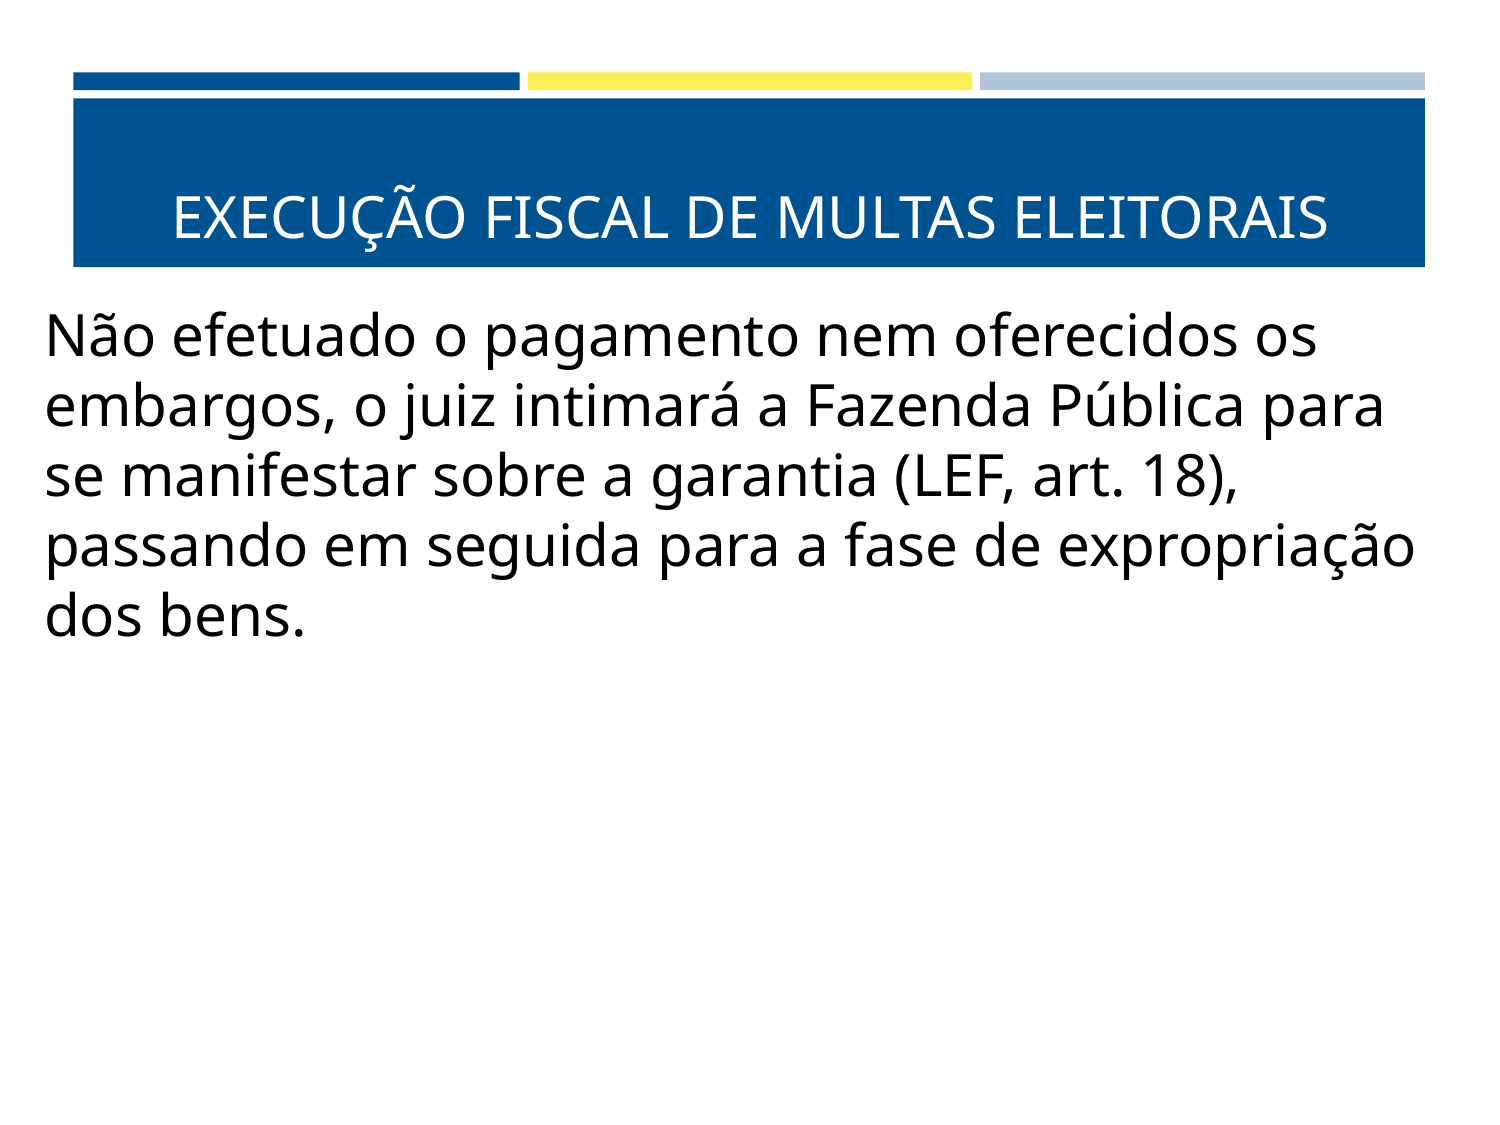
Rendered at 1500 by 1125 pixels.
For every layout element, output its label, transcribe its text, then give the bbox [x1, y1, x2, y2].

list Não efetuado o pagamento nem oferecidos os embargos, o juiz intimará a Fazenda Pública para se manifestar sobre a garantia (LEF, art. 18), passando em seguida para a fase de expropriação dos bens. [29, 290, 1459, 1094]
title EXECUÇÃO FISCAL DE MULTAS ELEITORAIS [95, 112, 1406, 259]
